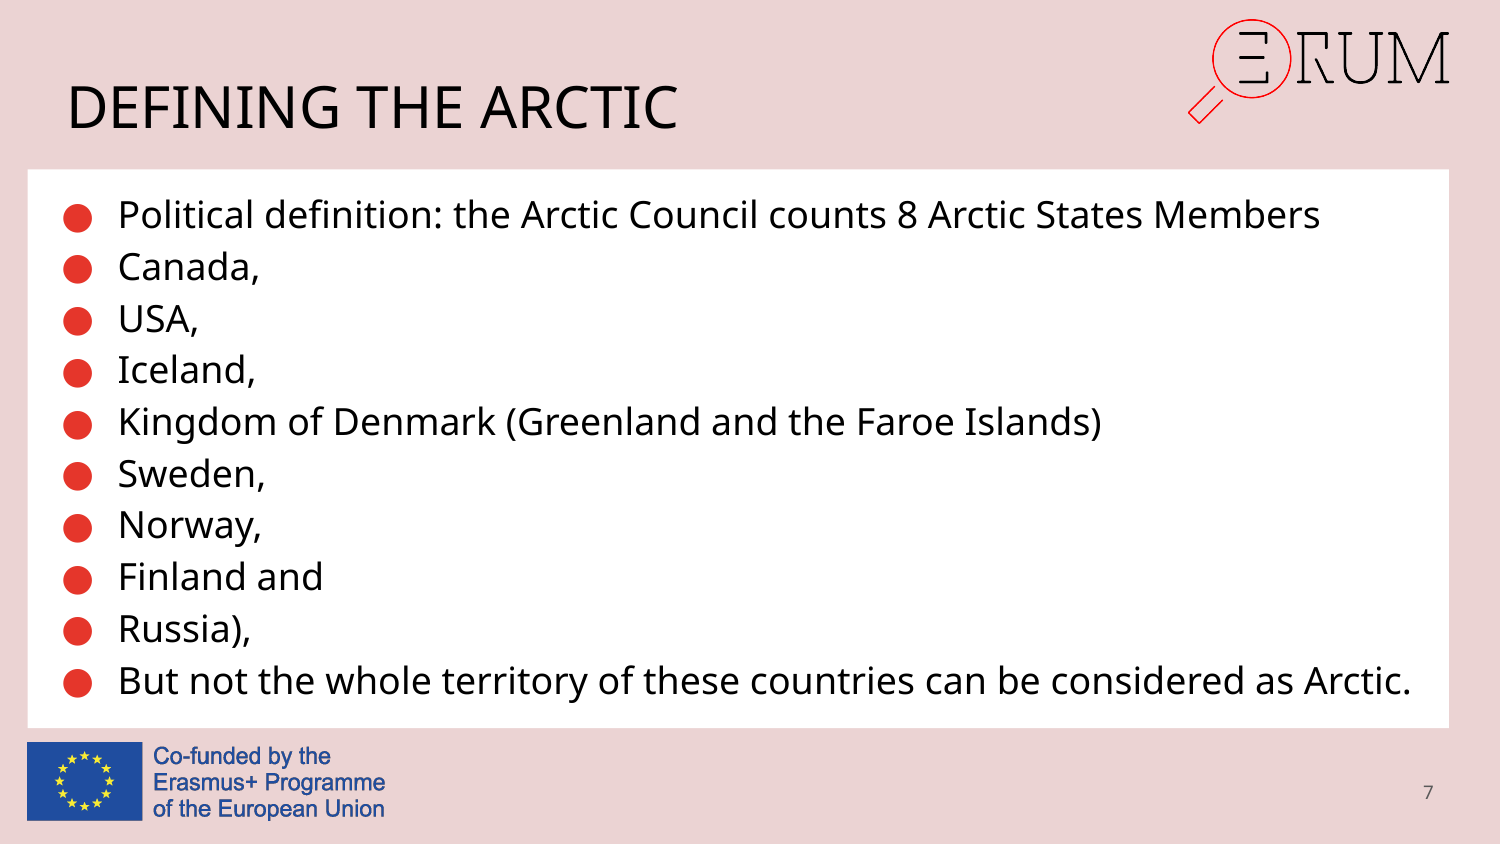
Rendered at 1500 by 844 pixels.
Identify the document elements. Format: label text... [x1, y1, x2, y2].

title DEFINING THE ARCTIC [51, 55, 1168, 150]
slide_number 7 [1358, 761, 1449, 826]
picture [27, 742, 385, 821]
picture [1136, 0, 1500, 137]
list Political definition: the Arctic Council counts 8 Arctic States Members Canada, USA, Iceland, Kingdom of Denmark (Greenland and the Faroe Islands) Sweden, Norway, Finland and Russia), But not the whole territory of these countries can be considered as Arctic. [27, 169, 1449, 729]
